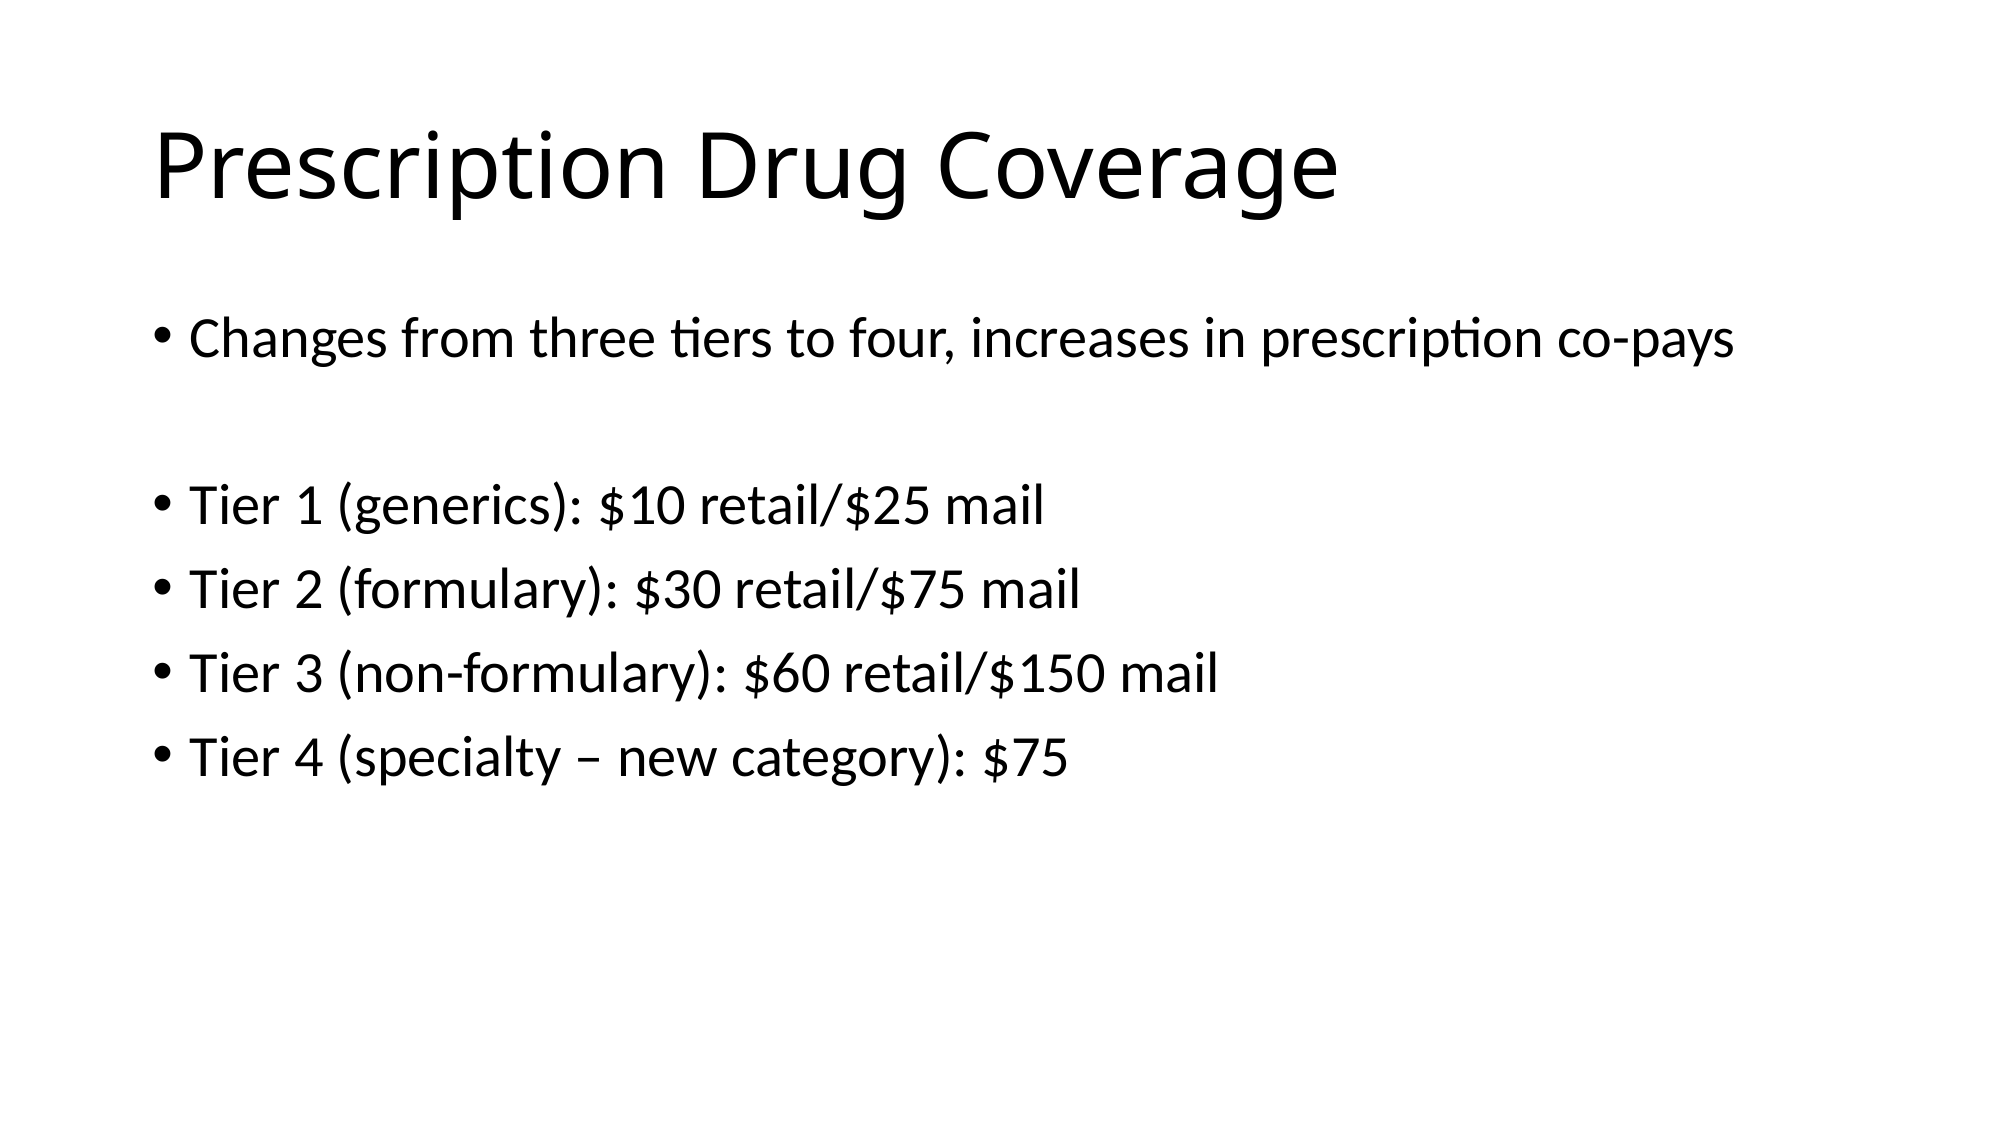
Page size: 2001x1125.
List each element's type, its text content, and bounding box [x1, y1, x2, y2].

list Changes from three tiers to four, increases in prescription co-pays Tier 1 (generics): $10 retail/$25 mail Tier 2 (formulary): $30 retail/$75 mail Tier 3 (non-formulary): $60 retail/$150 mail Tier 4 (specialty – new category): $75 [137, 299, 1863, 1014]
title Prescription Drug Coverage [137, 59, 1863, 278]
